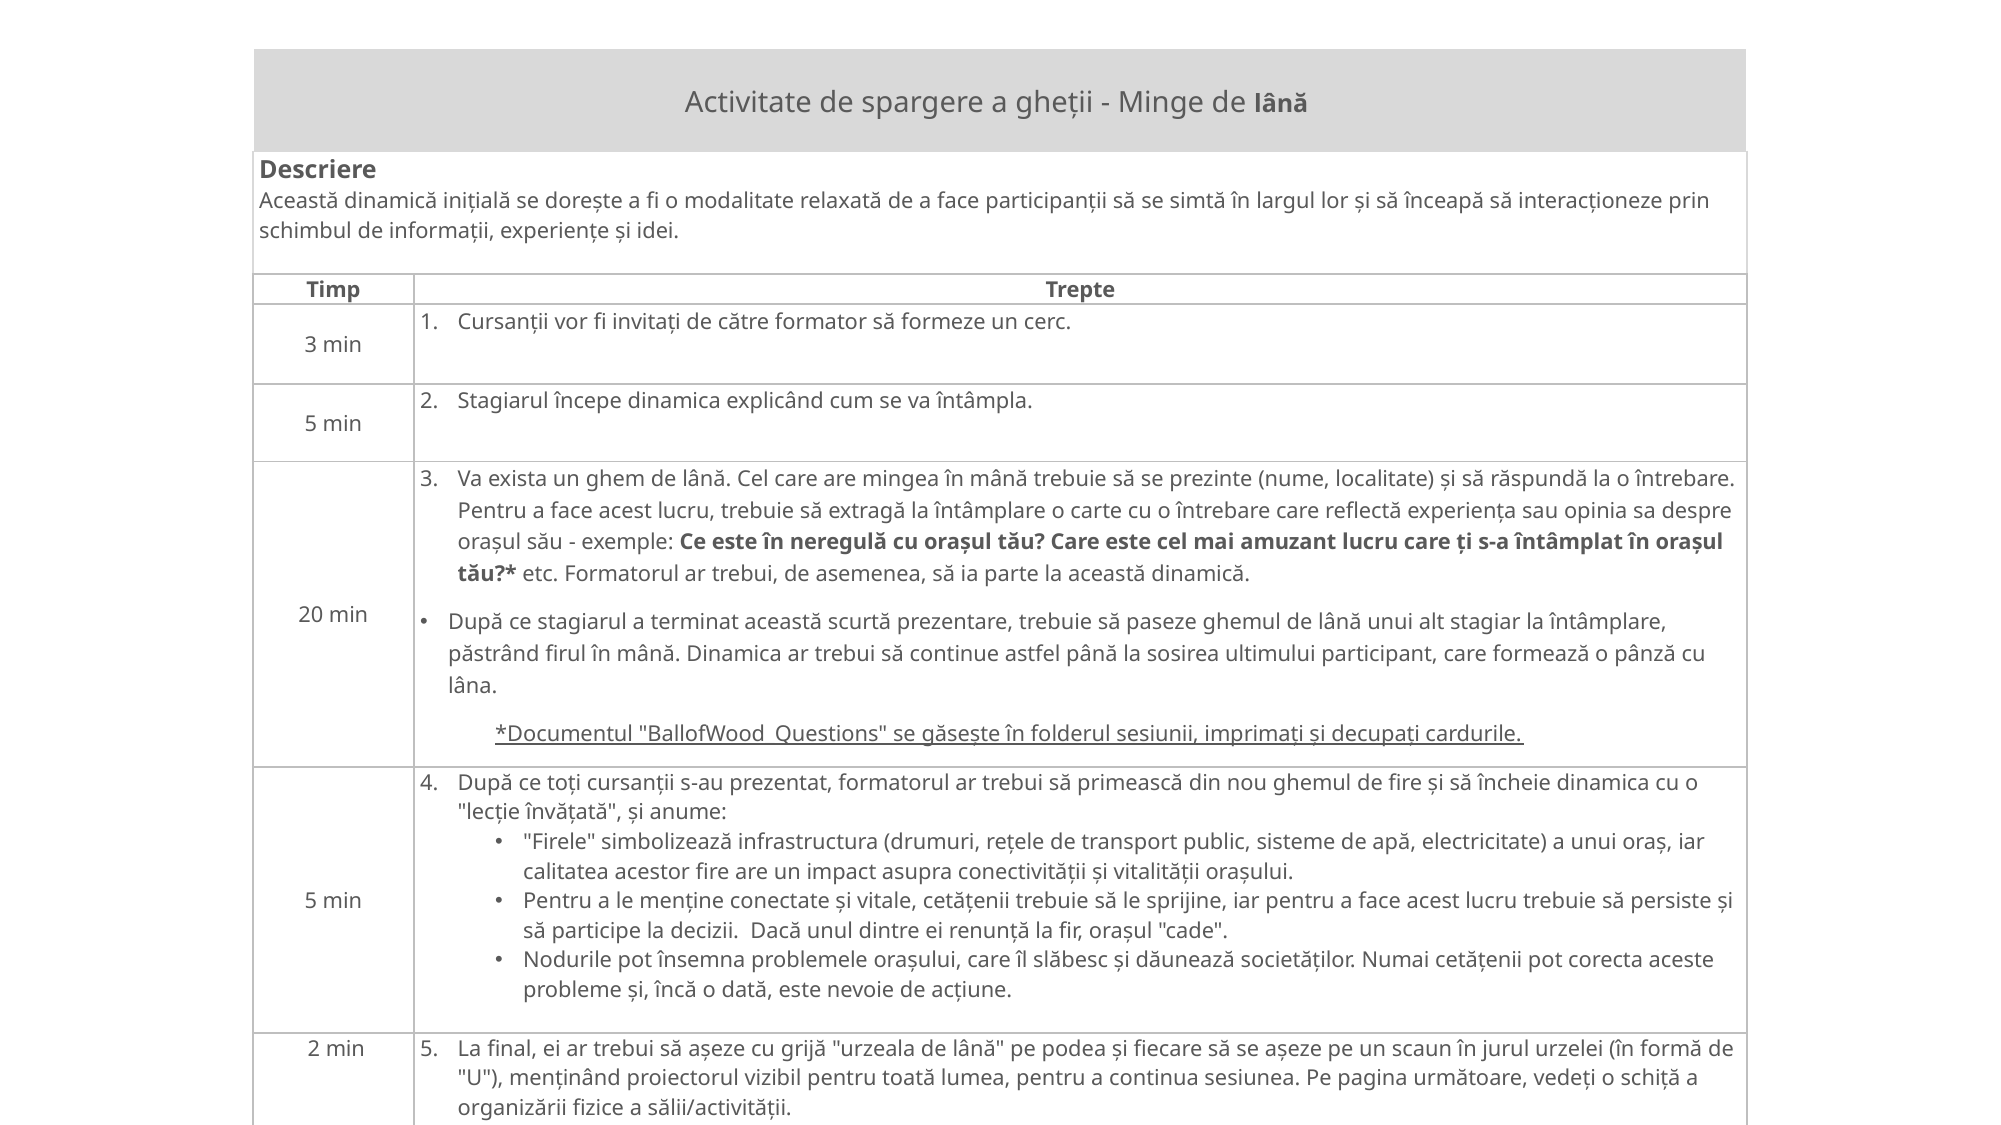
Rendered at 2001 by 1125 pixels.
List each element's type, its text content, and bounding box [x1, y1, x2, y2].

table_cell Stagiarul începe dinamica explicând cum se va întâmpla. [415, 385, 1746, 461]
table_cell Trepte [415, 275, 1746, 303]
table_cell 5 min [254, 768, 413, 1032]
table_cell 3 min [254, 305, 413, 383]
table_cell După ce toți cursanții s-au prezentat, formatorul ar trebui să primească din nou ghemul de fire și să încheie dinamica cu o "lecție învățată", și anume: "Firele" simbolizează infrastructura (drumuri, rețele de transport public, sisteme de apă, electricitate) a unui oraș, iar calitatea acestor fire are un impact asupra conectivității și vitalității orașului. Pentru a le menține conectate și vitale, cetățenii trebuie să le sprijine, iar pentru a face acest lucru trebuie să persiste și să participe la decizii. Dacă unul dintre ei renunță la fir, orașul "cade". Nodurile pot însemna problemele orașului, care îl slăbesc și dăunează societăților. Numai cetățenii pot corecta aceste probleme și, încă o dată, este nevoie de acțiune. [415, 768, 1746, 1032]
table_cell 20 min [254, 462, 413, 766]
table_cell Timp [254, 275, 413, 303]
table_cell 5 min [254, 385, 413, 461]
table_cell La final, ei ar trebui să așeze cu grijă "urzeala de lână" pe podea și fiecare să se așeze pe un scaun în jurul urzelei (în formă de "U"), menținând proiectorul vizibil pentru toată lumea, pentru a continua sesiunea. Pe pagina următoare, vedeți o schiță a organizării fizice a sălii/activității. [415, 1034, 1746, 1125]
table_header Activitate de spargere a gheții - Minge de lână [254, 49, 1746, 151]
table_cell 2 min [254, 1034, 413, 1125]
table_cell Va exista un ghem de lână. Cel care are mingea în mână trebuie să se prezinte (nume, localitate) și să răspundă la o întrebare. Pentru a face acest lucru, trebuie să extragă la întâmplare o carte cu o întrebare care reflectă experiența sau opinia sa despre orașul său - exemple: Ce este în neregulă cu orașul tău? Care este cel mai amuzant lucru care ți s-a întâmplat în orașul tău?* etc. Formatorul ar trebui, de asemenea, să ia parte la această dinamică. După ce stagiarul a terminat această scurtă prezentare, trebuie să paseze ghemul de lână unui alt stagiar la întâmplare, păstrând firul în mână. Dinamica ar trebui să continue astfel până la sosirea ultimului participant, care formează o pânză cu lâna. *Documentul "BallofWood_Questions" se găsește în folderul sesiunii, imprimați și decupați cardurile. [415, 462, 1746, 766]
table_cell Cursanții vor fi invitați de către formator să formeze un cerc. [415, 305, 1746, 383]
table_cell Descriere Această dinamică inițială se dorește a fi o modalitate relaxată de a face participanții să se simtă în largul lor și să înceapă să interacționeze prin schimbul de informații, experiențe și idei. [254, 152, 1746, 273]
